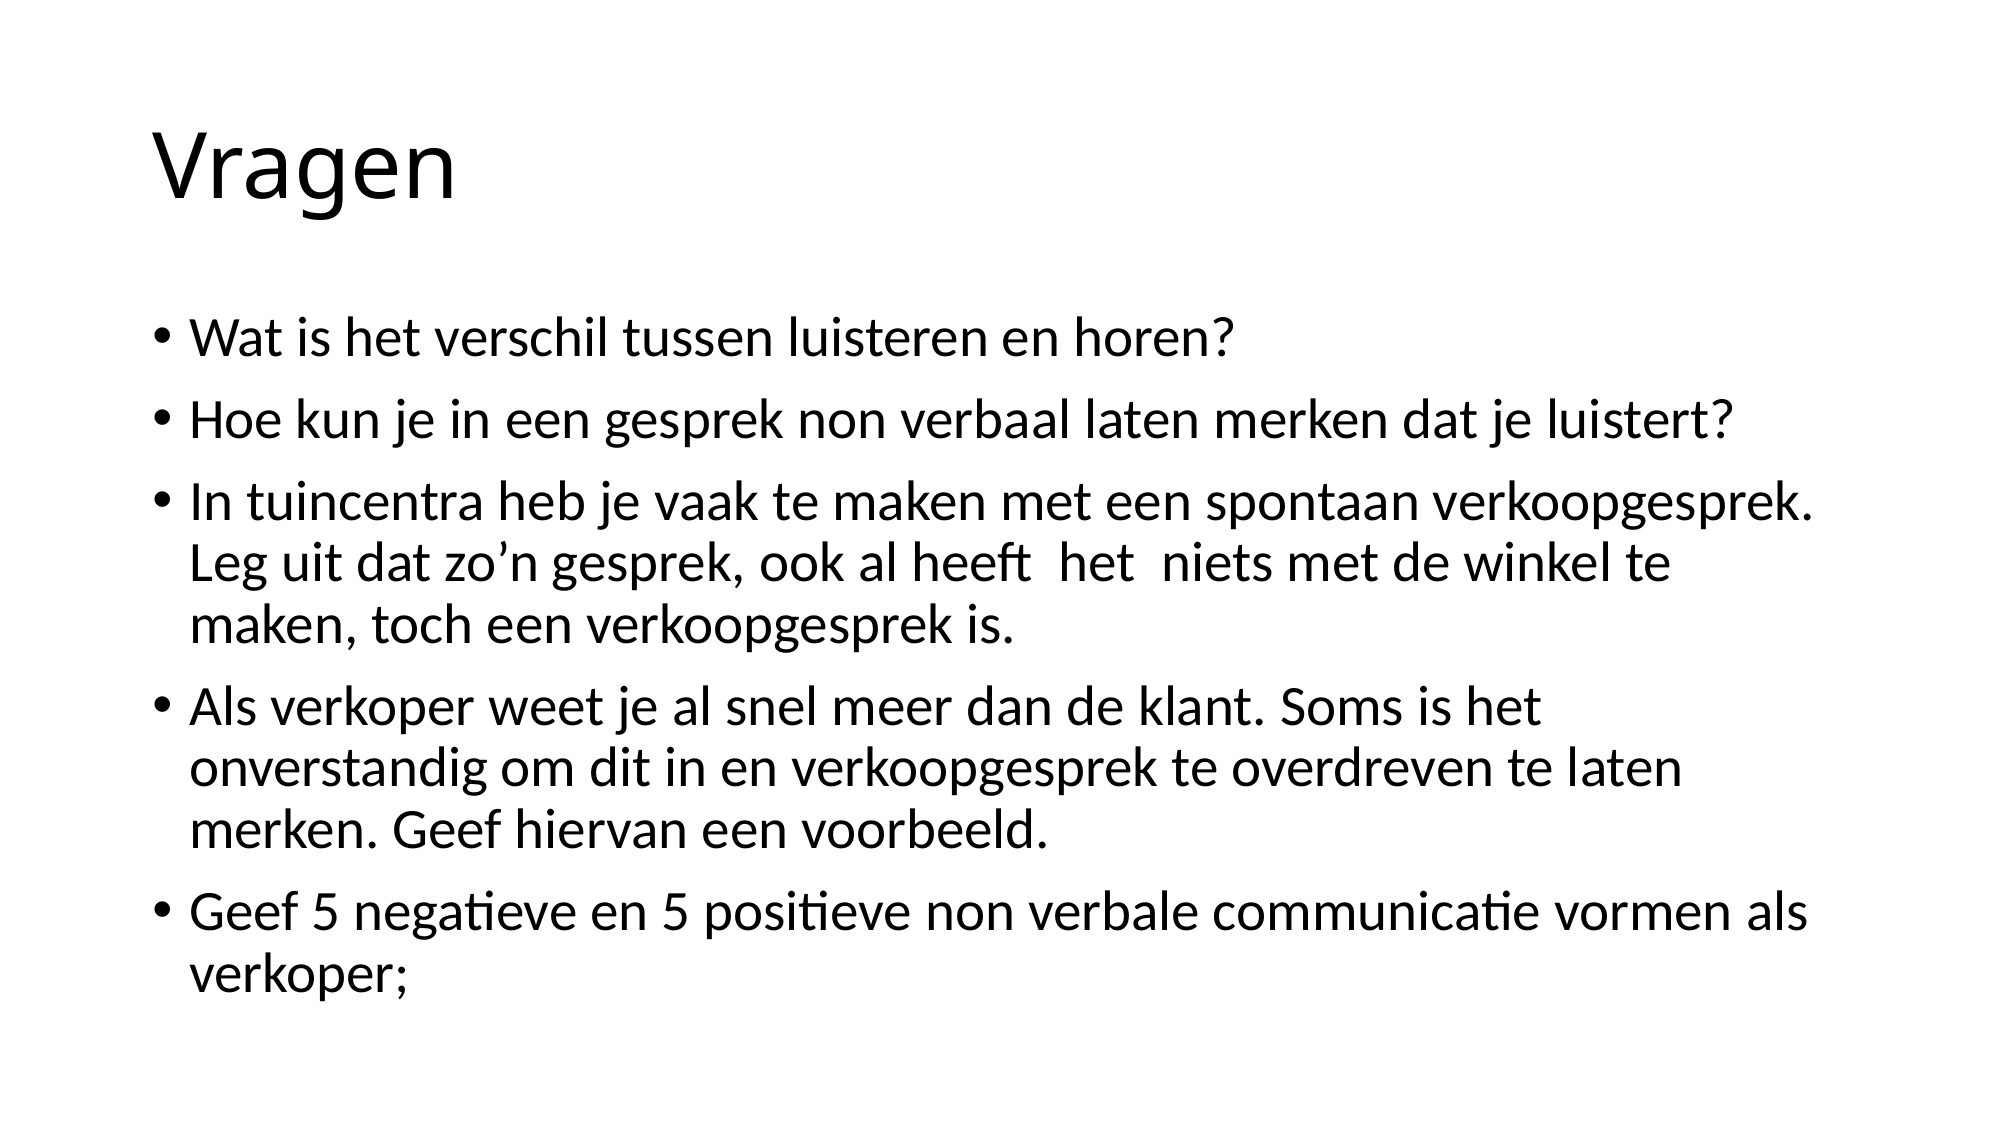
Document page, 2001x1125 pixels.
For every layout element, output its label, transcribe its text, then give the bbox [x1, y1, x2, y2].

title Vragen [137, 59, 1863, 278]
list Wat is het verschil tussen luisteren en horen? Hoe kun je in een gesprek non verbaal laten merken dat je luistert? In tuincentra heb je vaak te maken met een spontaan verkoopgesprek. Leg uit dat zo’n gesprek, ook al heeft het niets met de winkel te maken, toch een verkoopgesprek is. Als verkoper weet je al snel meer dan de klant. Soms is het onverstandig om dit in en verkoopgesprek te overdreven te laten merken. Geef hiervan een voorbeeld. Geef 5 negatieve en 5 positieve non verbale communicatie vormen als verkoper; [137, 299, 1863, 1014]
